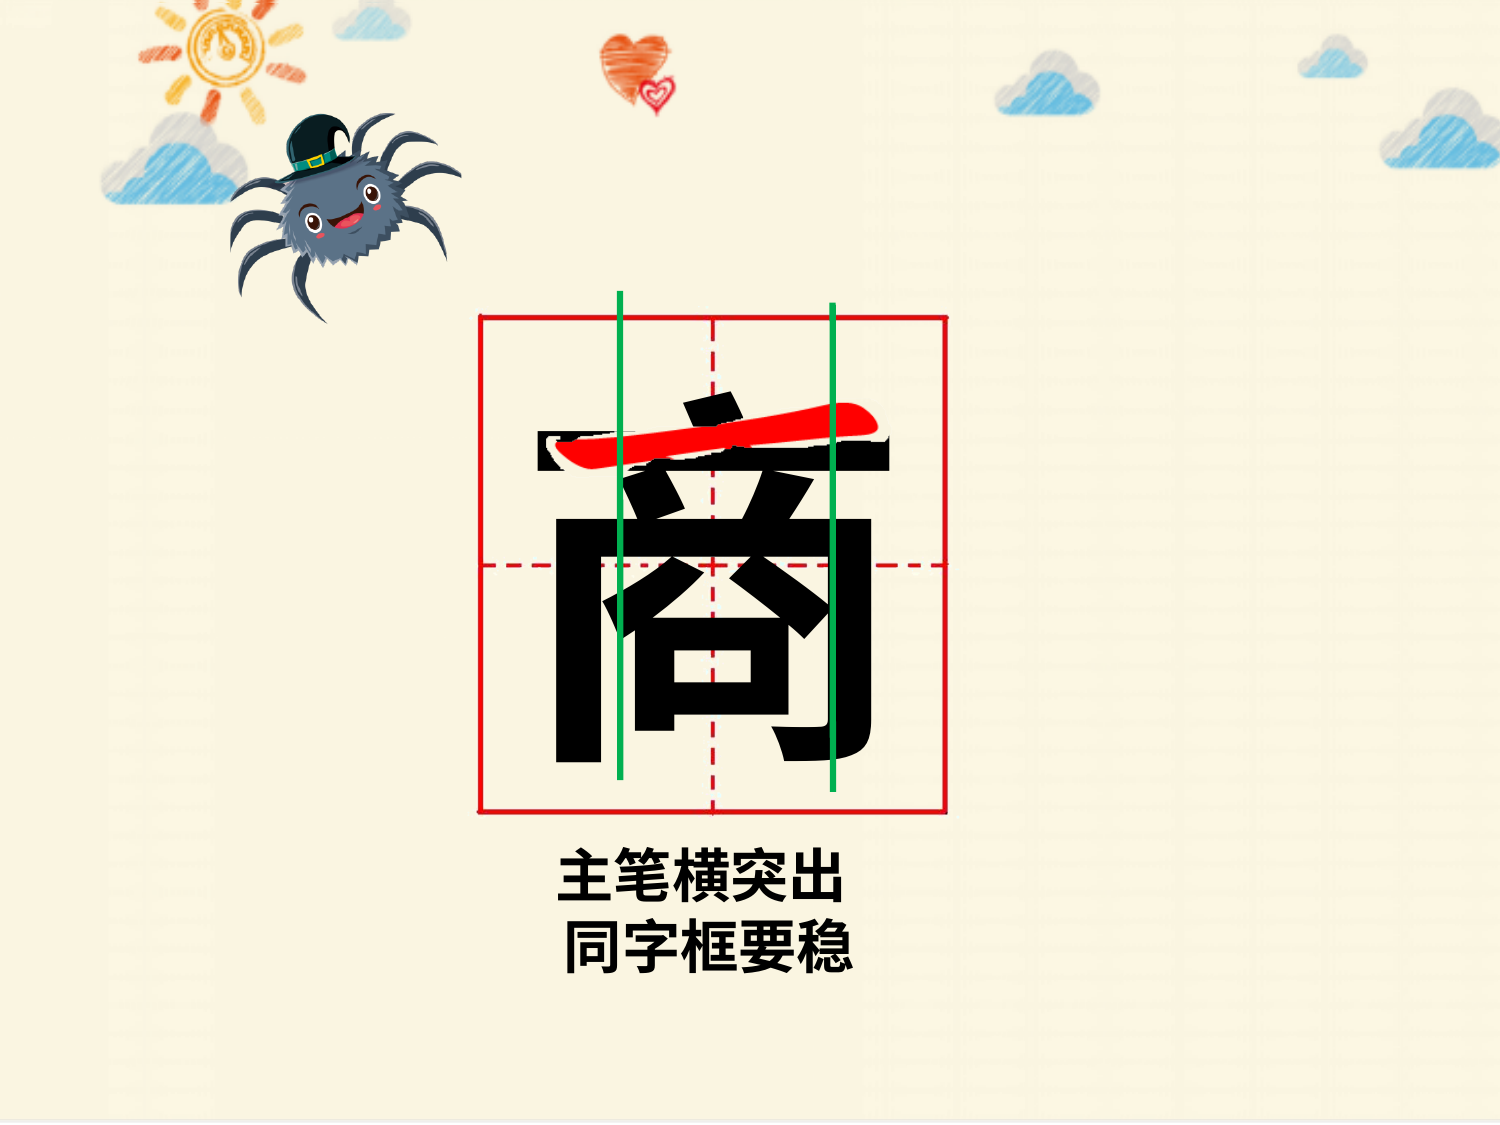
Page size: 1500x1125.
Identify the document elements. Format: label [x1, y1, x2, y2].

text_box [385, 306, 1118, 833]
picture [0, 0, 1500, 1125]
